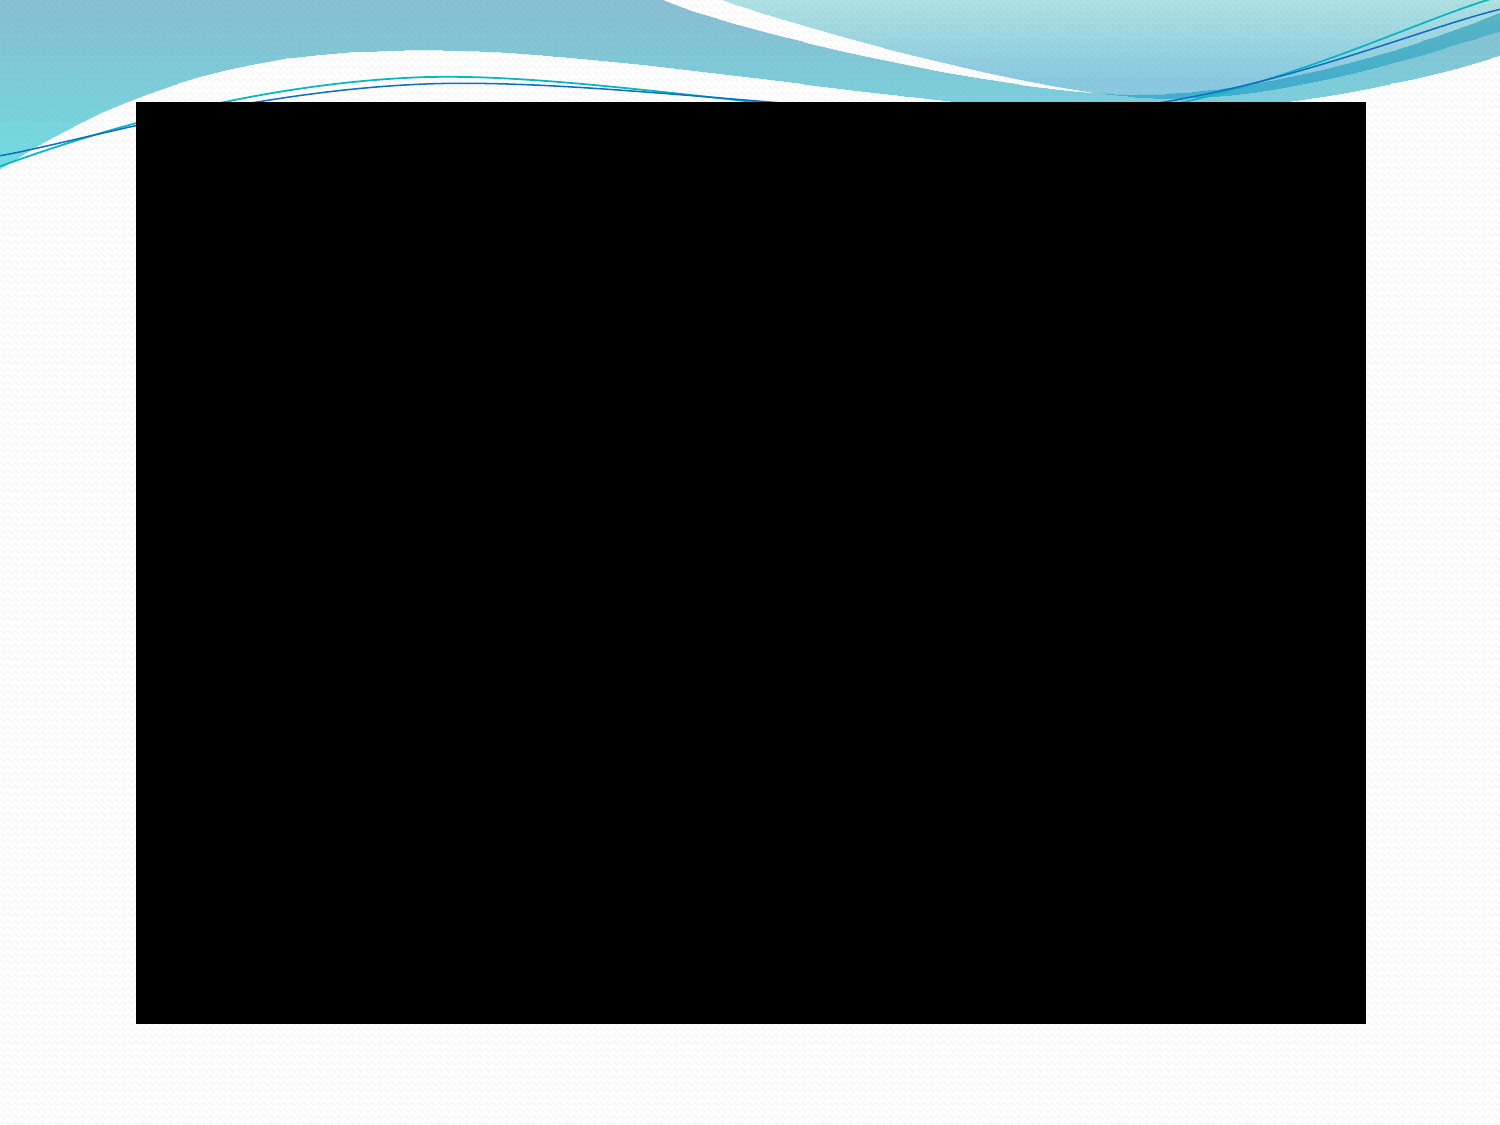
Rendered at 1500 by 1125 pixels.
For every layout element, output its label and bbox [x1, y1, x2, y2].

text_box [135, 101, 1367, 1025]
